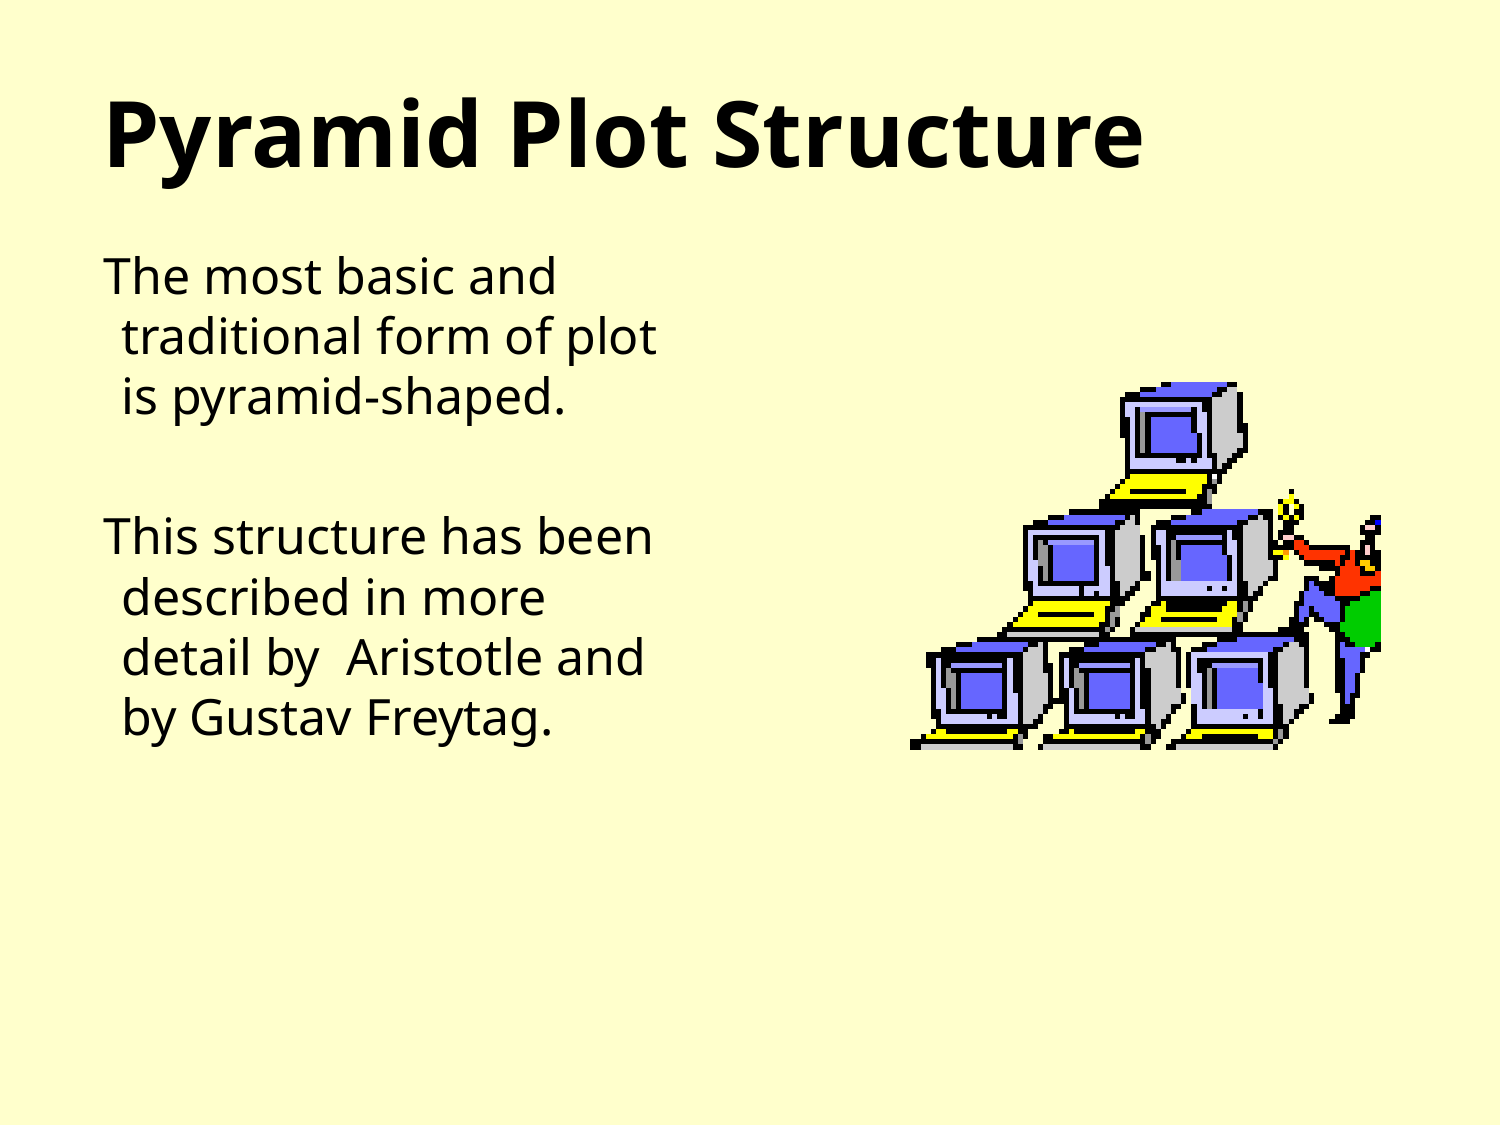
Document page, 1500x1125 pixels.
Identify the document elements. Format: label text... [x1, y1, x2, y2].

list The most basic and traditional form of plot is pyramid-shaped. This structure has been described in more detail by Aristotle and by Gustav Freytag. [50, 237, 675, 913]
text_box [874, 137, 1381, 751]
title Pyramid Plot Structure [87, 37, 1363, 225]
